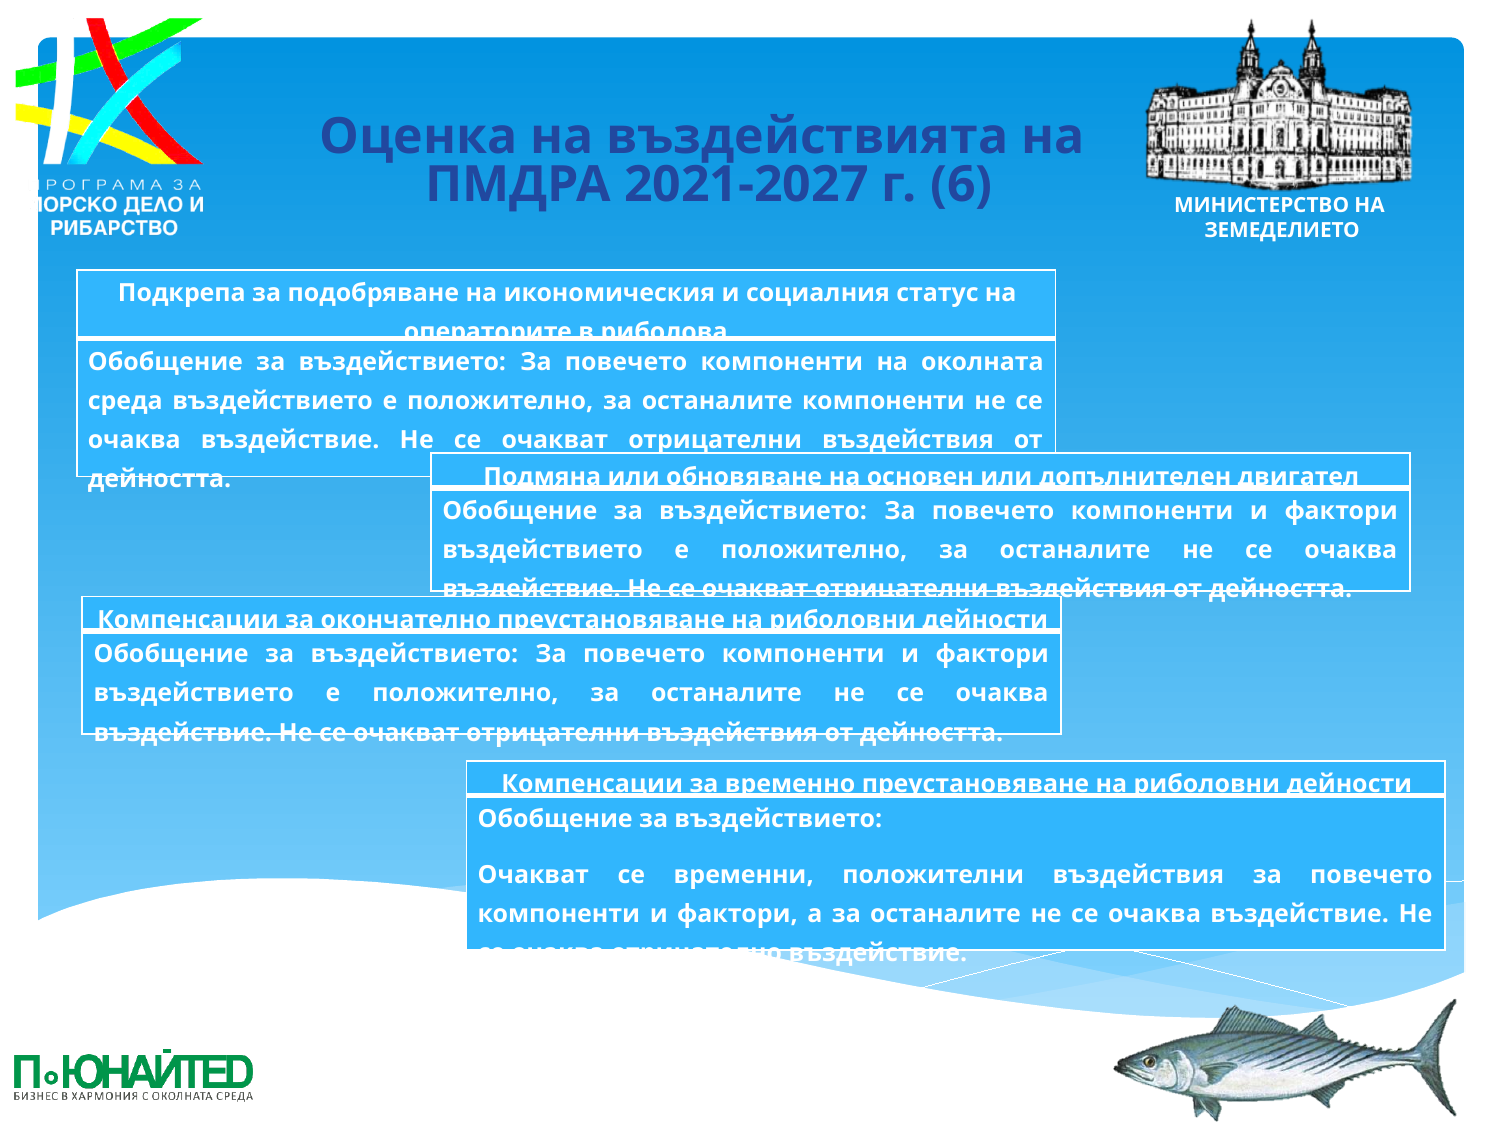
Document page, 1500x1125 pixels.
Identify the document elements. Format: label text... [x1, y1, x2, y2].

table_cell Обобщение за въздействието: За повечето компоненти на околната среда въздействието е положително, за останалите компоненти не се очаква въздействие. Не се очакват отрицателни въздействия от дейността. [78, 341, 1055, 476]
picture [1110, 994, 1462, 1125]
table_cell Обобщение за въздействието: Очакват се временни, положителни въздействия за повечето компоненти и фактори, а за останалите не се очаква въздействие. Не се очаква отрицателно въздействие. [467, 798, 1444, 949]
table_cell Обобщение за въздействието: За повечето компоненти и фактори въздействието е положително, за останалите не се очаква въздействие. Не се очакват отрицателни въздействия от дейността. [432, 491, 1409, 590]
text_box Оценка на въздействията на ПМДРА 2021-2027 г. (6) [220, 108, 1082, 219]
subtitle [0, 0, 1270, 108]
picture [13, 1049, 253, 1102]
subtitle [0, 219, 1270, 703]
table_cell Обобщение за въздействието: За повечето компоненти и фактори въздействието е положително, за останалите не се очаква въздействие. Не се очакват отрицателни въздействия от дейността. [83, 634, 1060, 733]
text_box [133, 477, 1327, 805]
picture [0, 8, 215, 241]
table_header Компенсации за окончателно преустановяване на риболовни дейности [83, 597, 1060, 628]
text_box [133, 267, 1327, 452]
table_header Подкрепа за подобряване на икономическия и социалния статус на операторите в риболова [78, 271, 1055, 336]
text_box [1088, 13, 1476, 250]
table_header Компенсации за временно преустановяване на риболовни дейности [467, 762, 1444, 793]
table_header Подмяна или обновяване на основен или допълнителен двигател [432, 454, 1409, 485]
